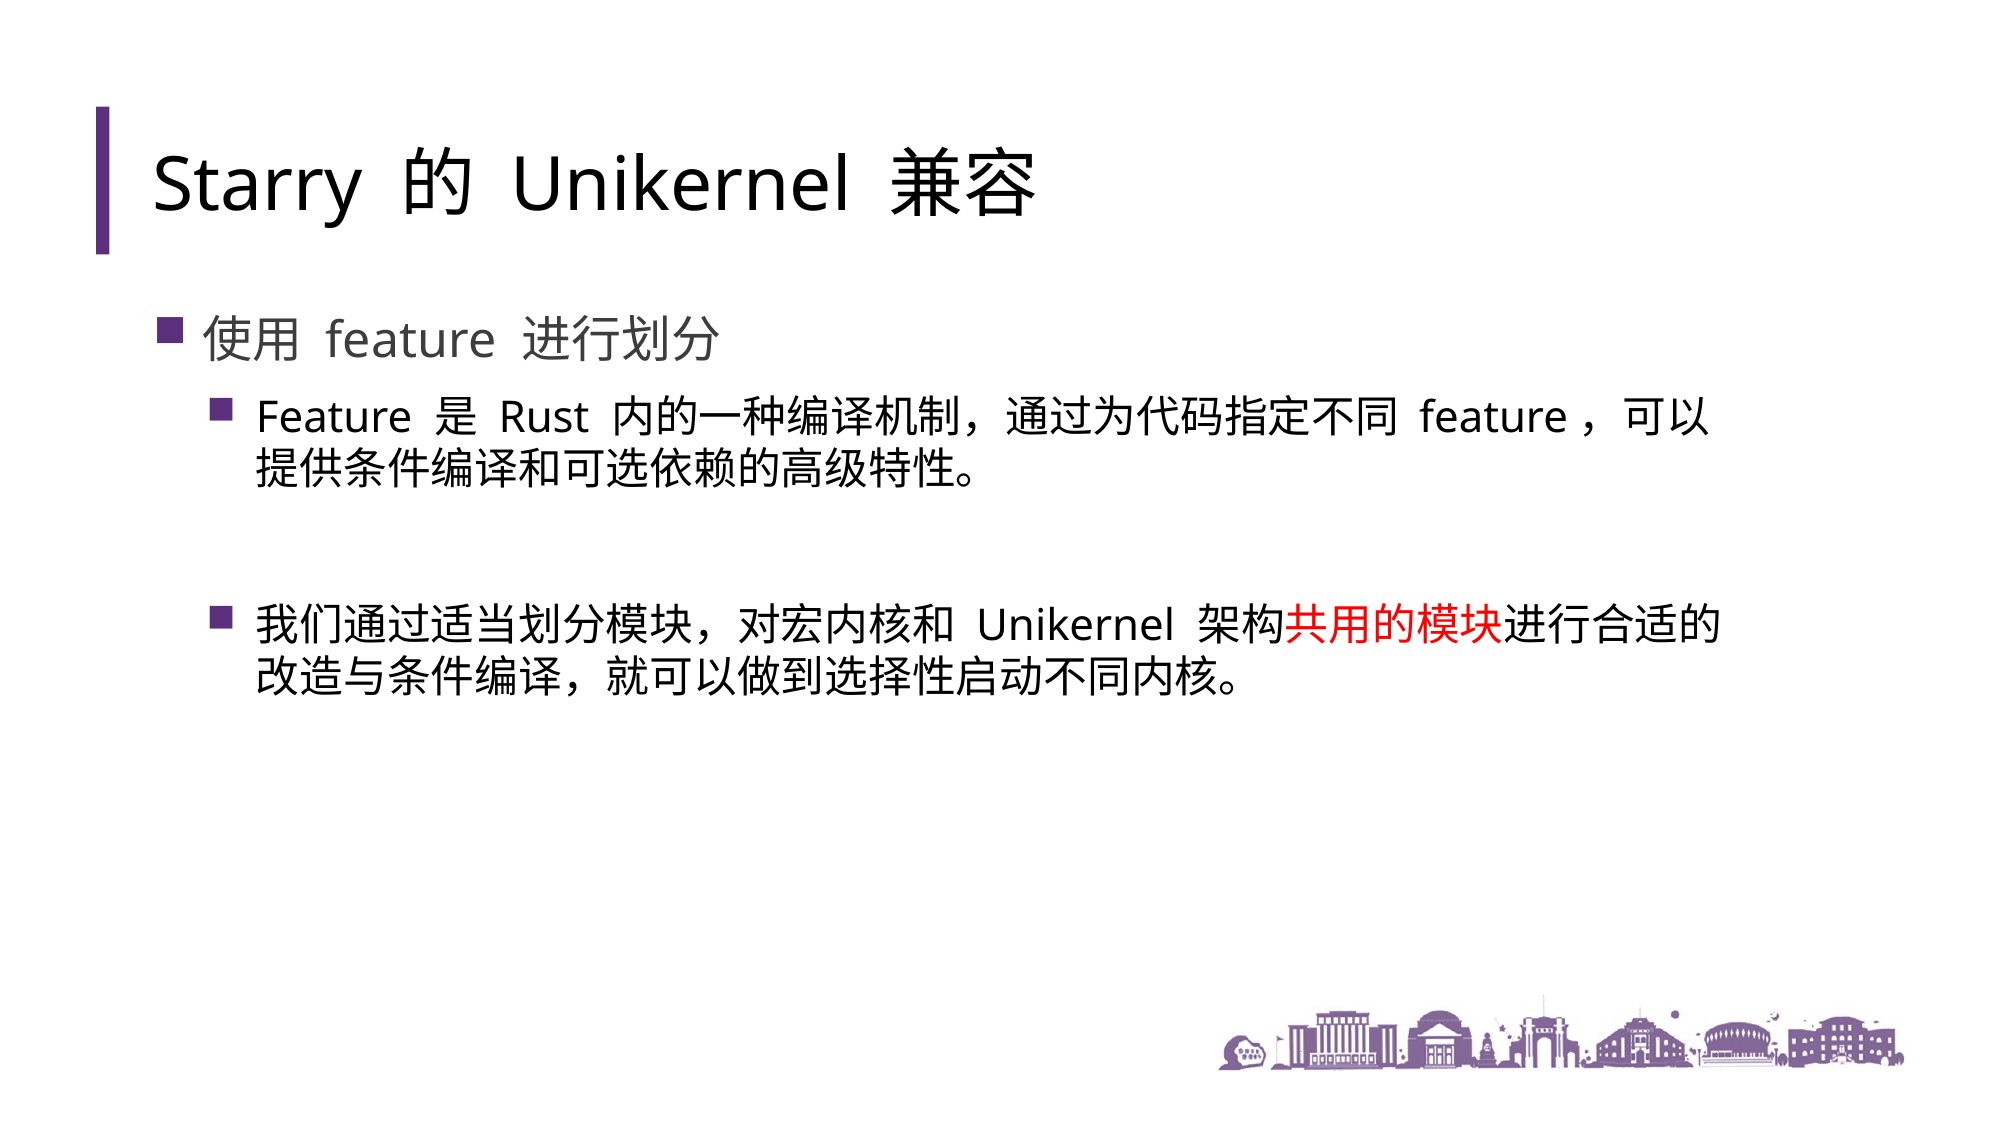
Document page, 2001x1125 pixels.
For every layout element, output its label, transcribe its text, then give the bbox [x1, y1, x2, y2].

text_box Starry 的 Unikernel 兼容 [137, 128, 1643, 233]
list 使用 feature 进行划分 Feature 是 Rust 内的一种编译机制，通过为代码指定不同 feature，可以提供条件编译和可选依赖的高级特性。 我们通过适当划分模块，对宏内核和 Unikernel 架构共用的模块进行合适的改造与条件编译，就可以做到选择性启动不同内核。 [137, 299, 1761, 1014]
